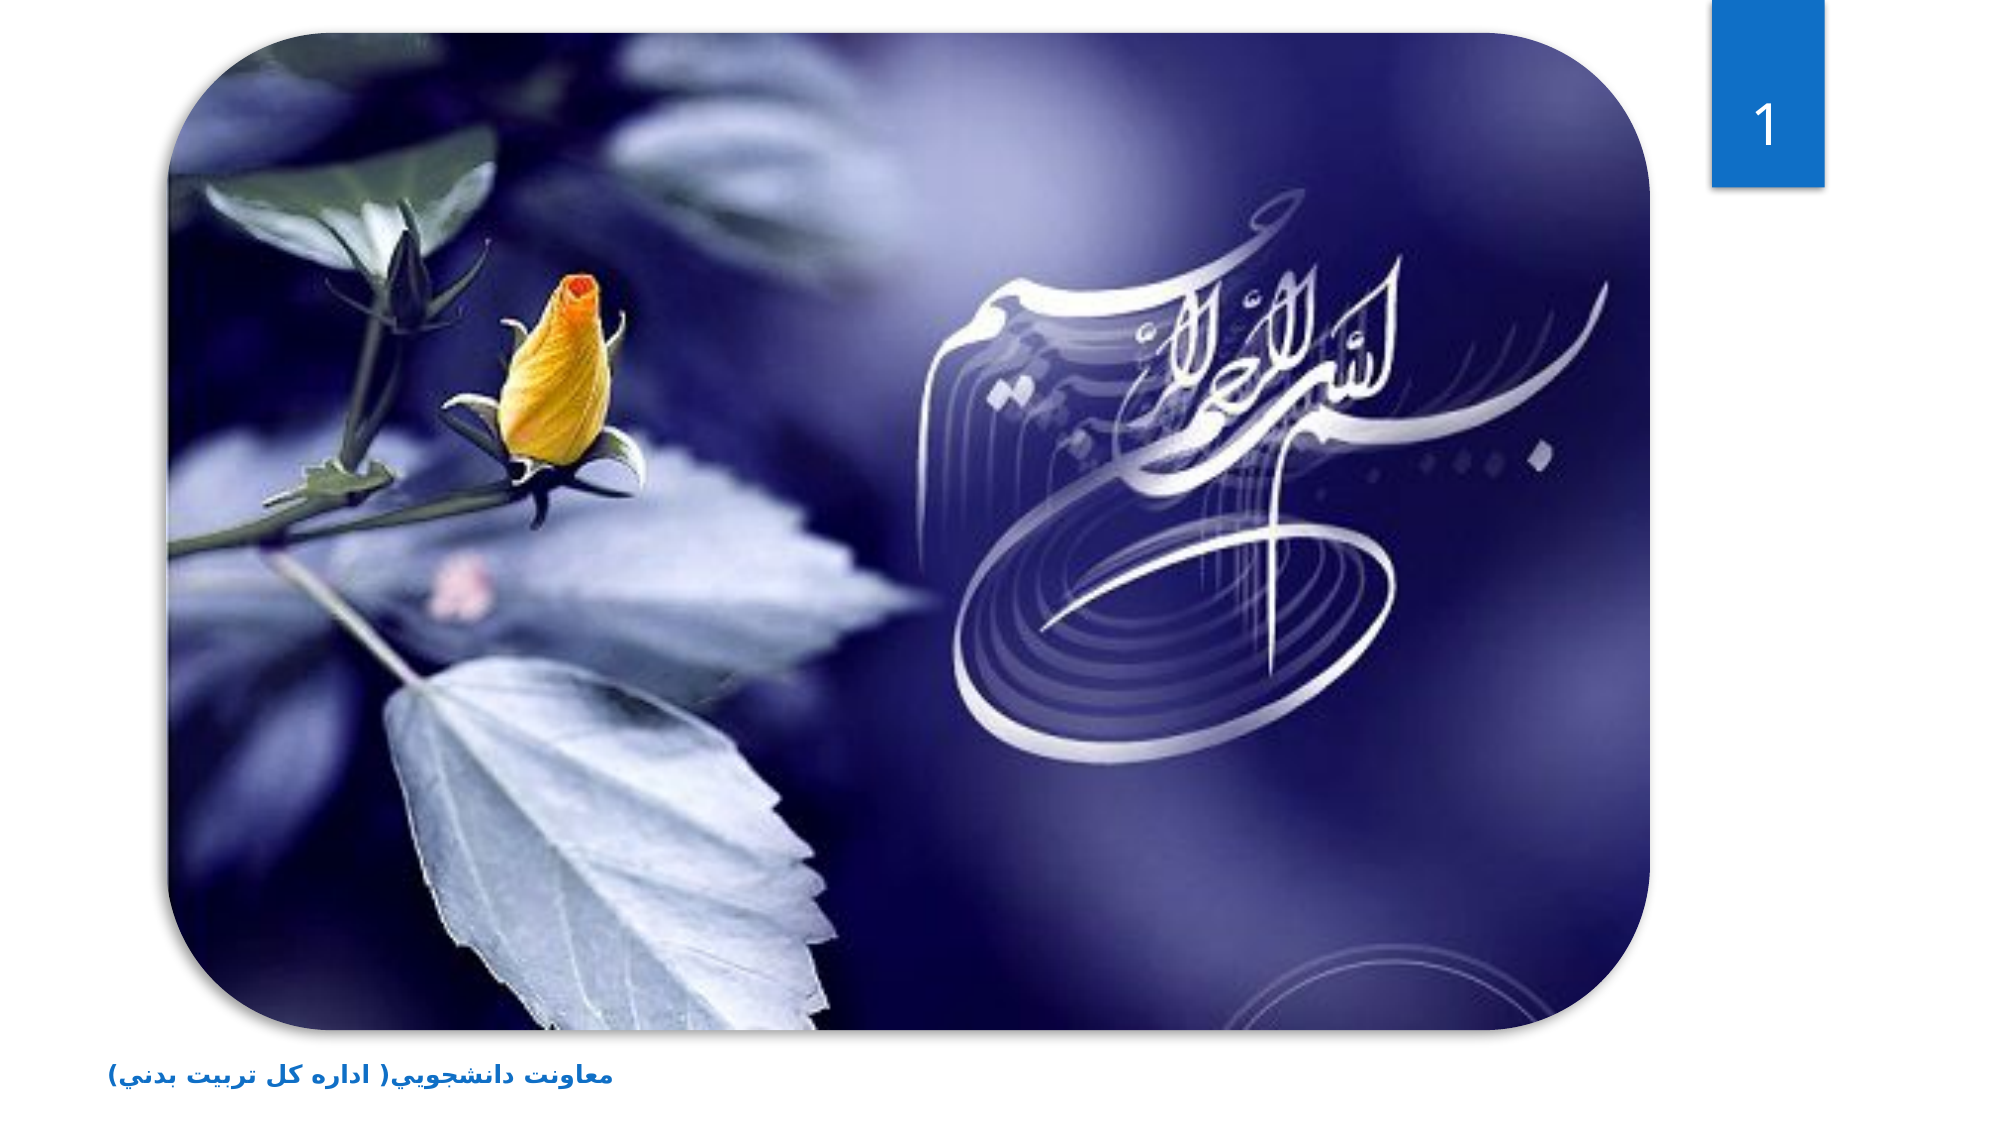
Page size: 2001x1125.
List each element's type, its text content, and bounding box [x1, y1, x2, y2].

slide_number 1 [1698, 48, 1836, 175]
picture [165, 32, 1651, 1031]
footer معاونت دانشجويي( اداره كل تربيت بدني) [92, 1048, 726, 1099]
